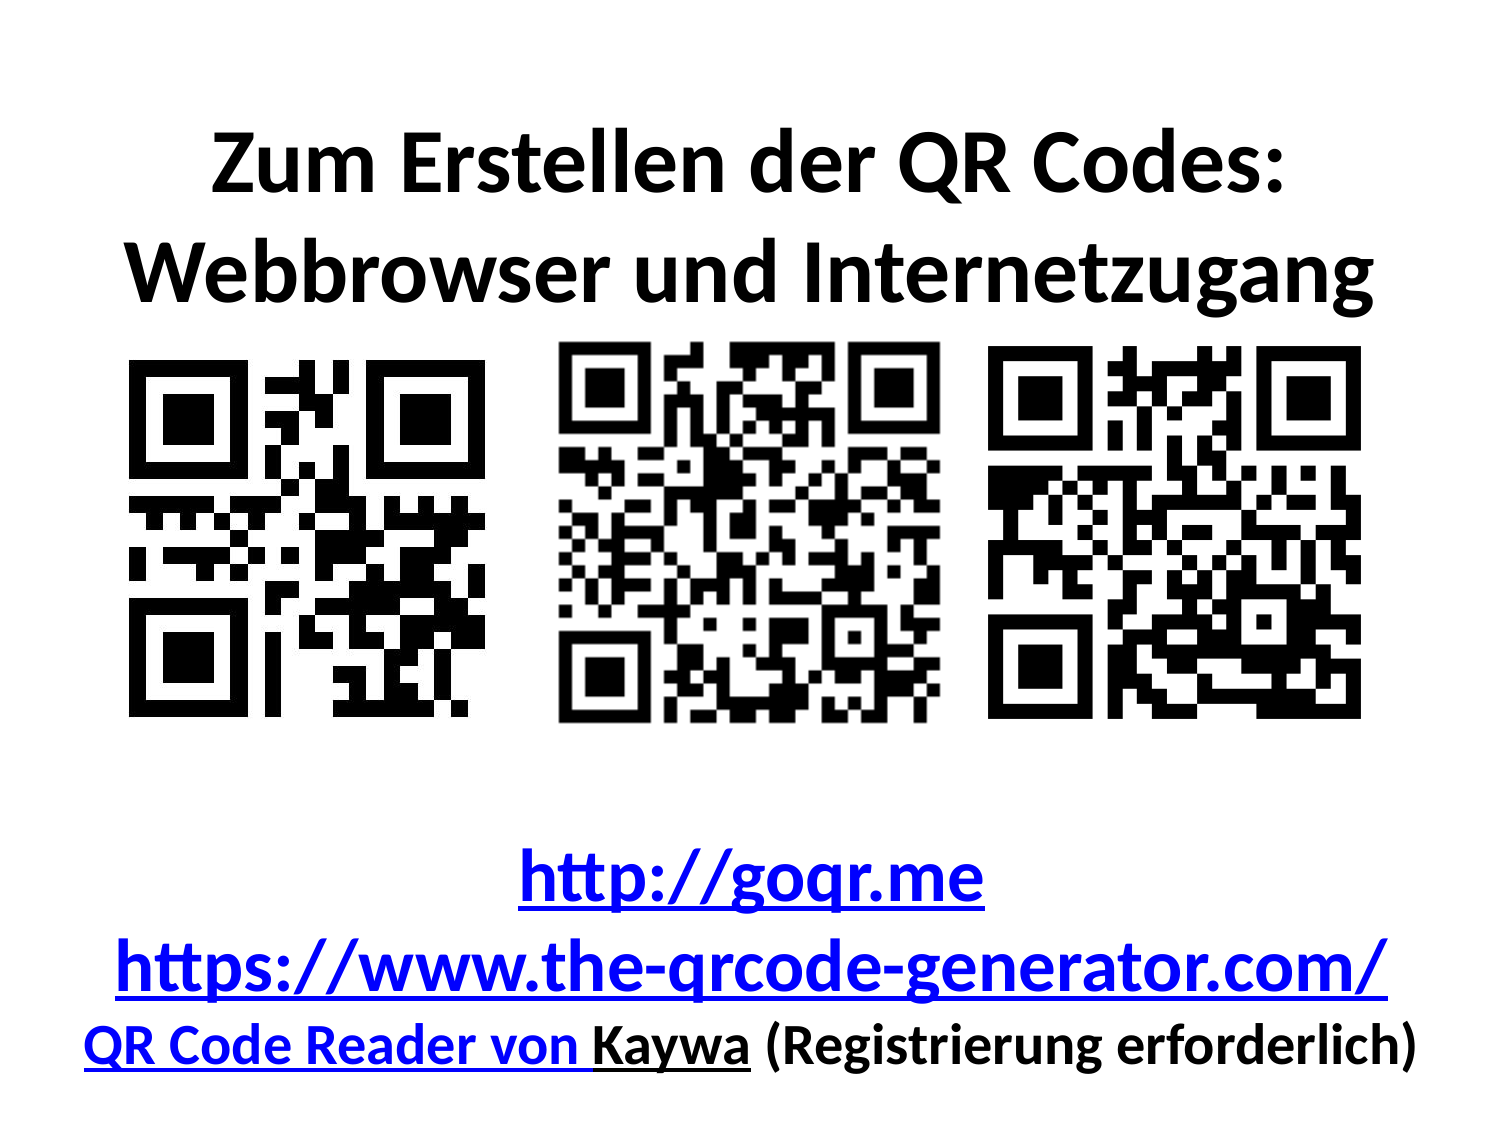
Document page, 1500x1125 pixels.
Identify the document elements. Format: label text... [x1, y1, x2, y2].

picture [531, 314, 969, 752]
title Zum Erstellen der QR Codes: Webbrowser und Internetzugang [41, 90, 1459, 332]
text_box http://goqr.me https://www.the-qrcode-generator.com/ QR Code Reader von Kaywa (Registrierung erforderlich) [36, 819, 1467, 1084]
picture [974, 331, 1377, 735]
picture [111, 343, 503, 735]
